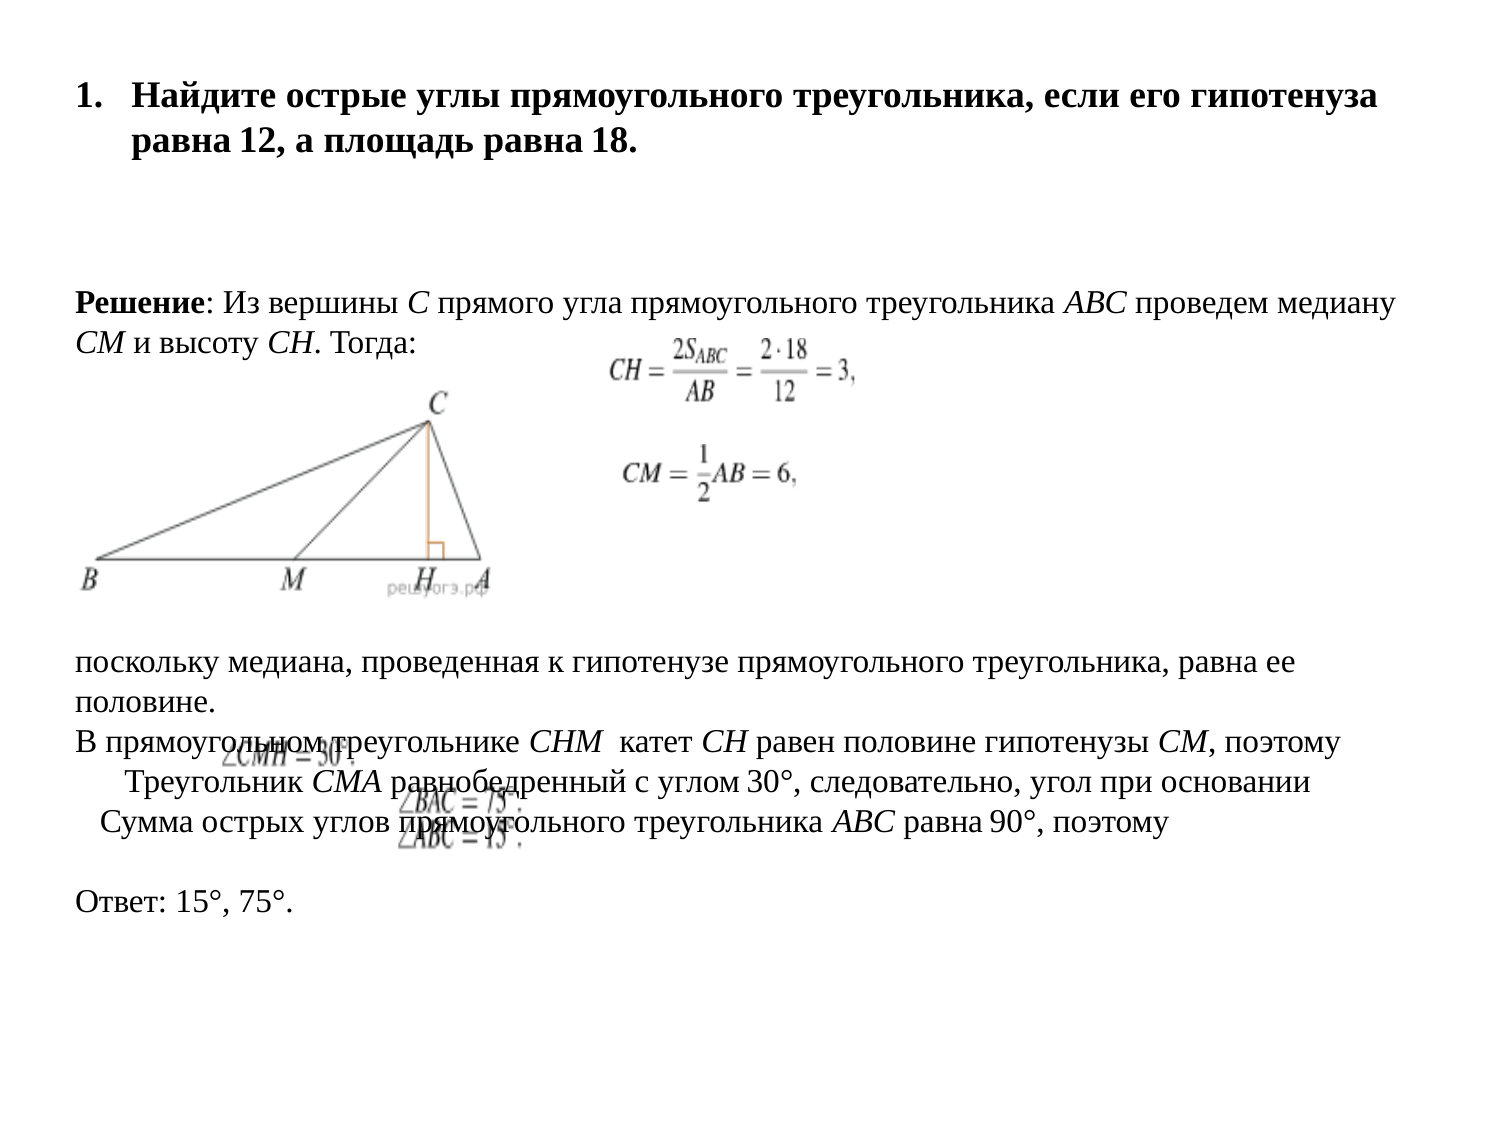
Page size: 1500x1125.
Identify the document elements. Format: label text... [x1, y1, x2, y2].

picture [619, 444, 798, 504]
picture [76, 385, 503, 610]
picture [393, 786, 523, 855]
subtitle Найдите острые углы прямоугольного треугольника, если его гипотенуза равна 12, а площадь равна 18. Решение: Из вершины C прямого угла прямоугольного треугольника ABC проведем медиану CM и высоту CH. Тогда: поскольку медиана, проведенная к гипотенузе прямоугольного треугольника, равна ее половине. В прямоугольном треугольнике CHM катет CH равен половине гипотенузы CM, поэтому Треугольник CMA равнобедренный с углом 30°, следовательно, угол при основании Сумма острых углов прямоугольного треугольника ABC равна 90°, поэтому Ответ: 15°, 75°. [75, 44, 1425, 1035]
picture [218, 739, 357, 772]
picture [607, 338, 857, 405]
